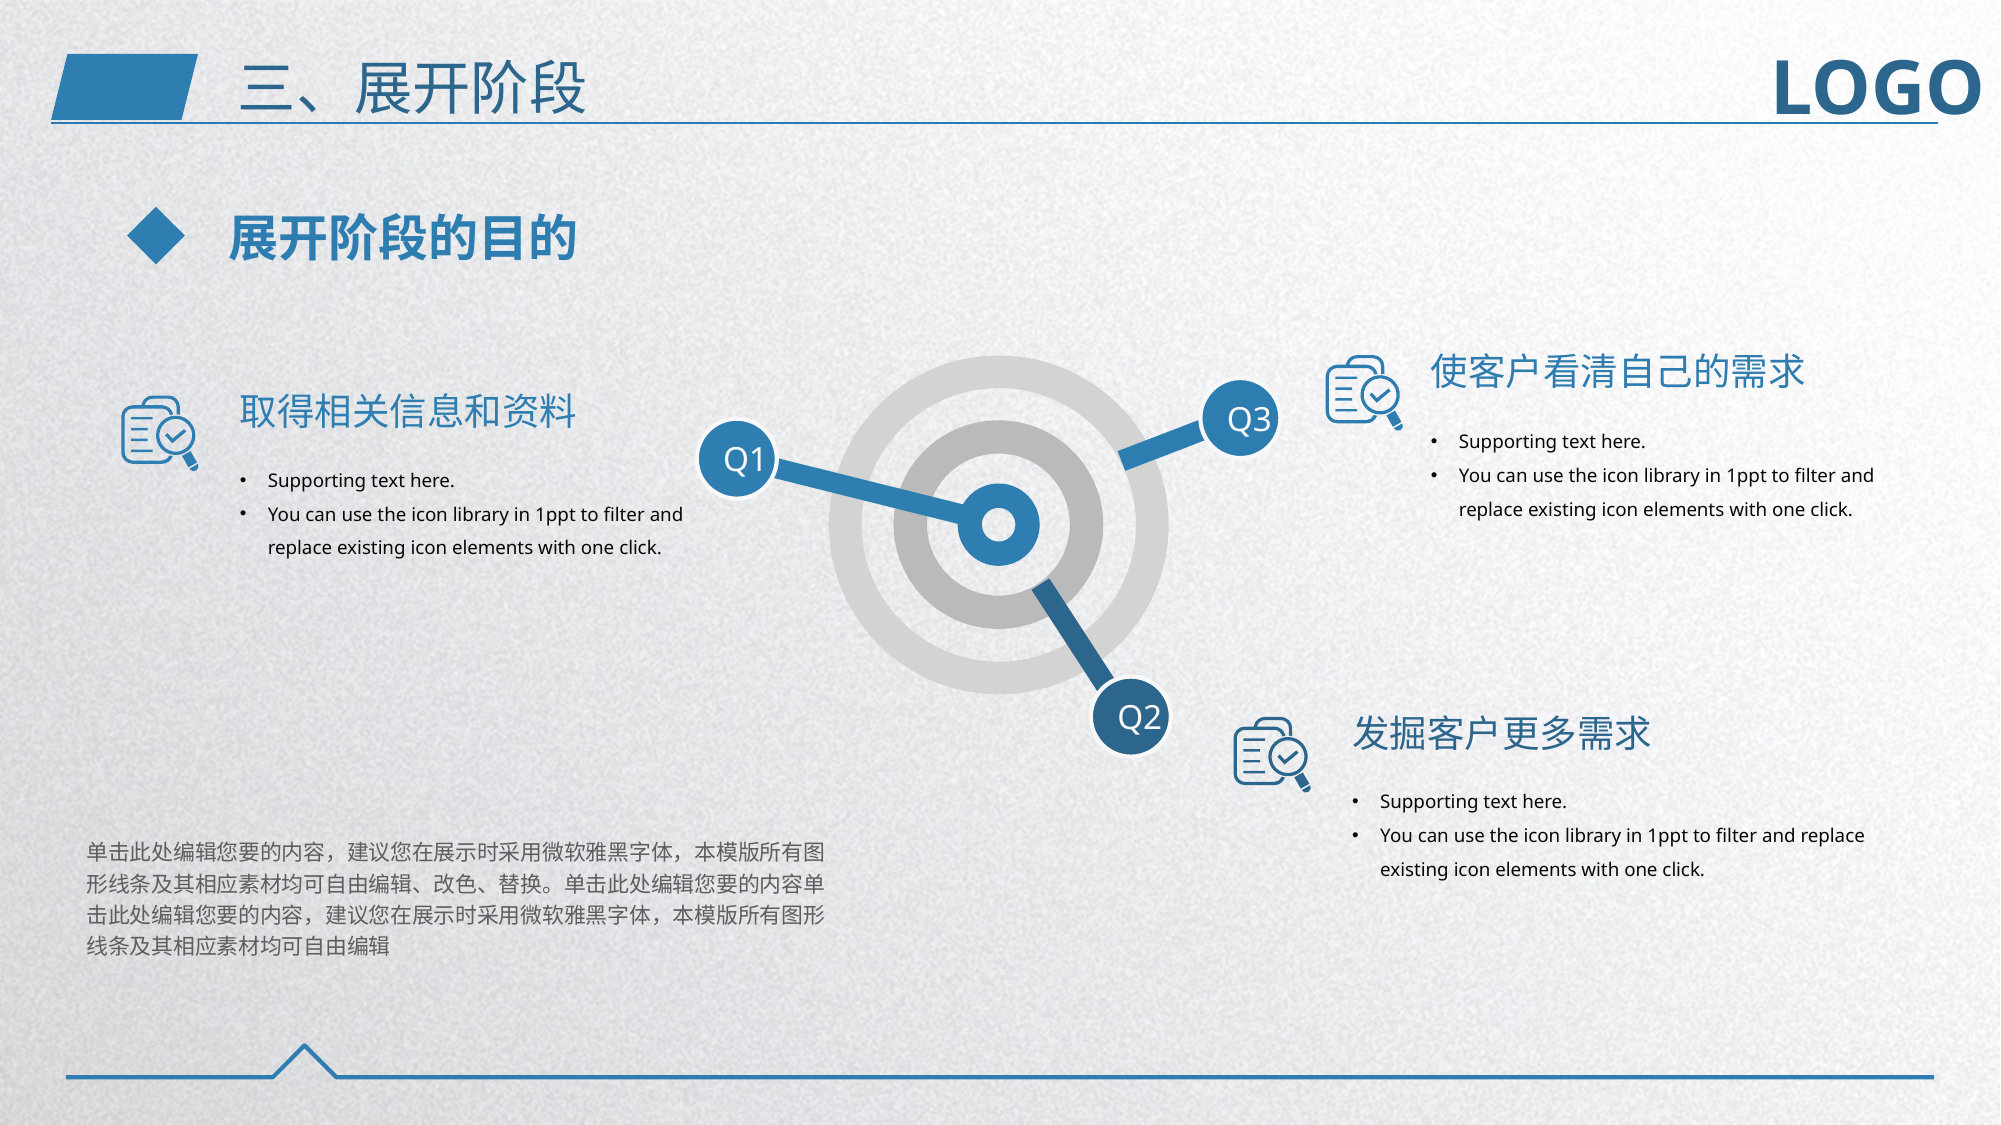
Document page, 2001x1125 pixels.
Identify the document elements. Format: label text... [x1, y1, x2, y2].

text_box 展开阶段的目的 [213, 199, 594, 274]
text_box [1325, 355, 1403, 431]
text_box Supporting text here. You can use the icon library in 1ppt to filter and replace existing icon elements with one click. [225, 450, 691, 659]
text_box [125, 204, 187, 267]
picture [0, 0, 2000, 1125]
text_box 取得相关信息和资料 [225, 372, 691, 450]
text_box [696, 355, 1281, 757]
text_box Supporting text here. You can use the icon library in 1ppt to filter and replace existing icon elements with one click. [1416, 410, 1890, 579]
text_box 使客户看清自己的需求 [1416, 331, 1890, 410]
text_box 发掘客户更多需求 [1337, 693, 1890, 771]
text_box 单击此处编辑您要的内容，建议您在展示时采用微软雅黑字体，本模版所有图形线条及其相应素材均可自由编辑、改色、替换。单击此处编辑您要的内容单击此处编辑您要的内容，建议您在展示时采用微软雅黑字体，本模版所有图形线条及其相应素材均可自由编辑 [71, 826, 854, 967]
text_box [1233, 737, 1311, 793]
text_box Supporting text here. You can use the icon library in 1ppt to filter and replace existing icon elements with one click. [1337, 771, 1890, 917]
text_box [121, 395, 199, 472]
text_box 三、展开阶段 [223, 43, 603, 129]
text_box [1285, 717, 1293, 736]
